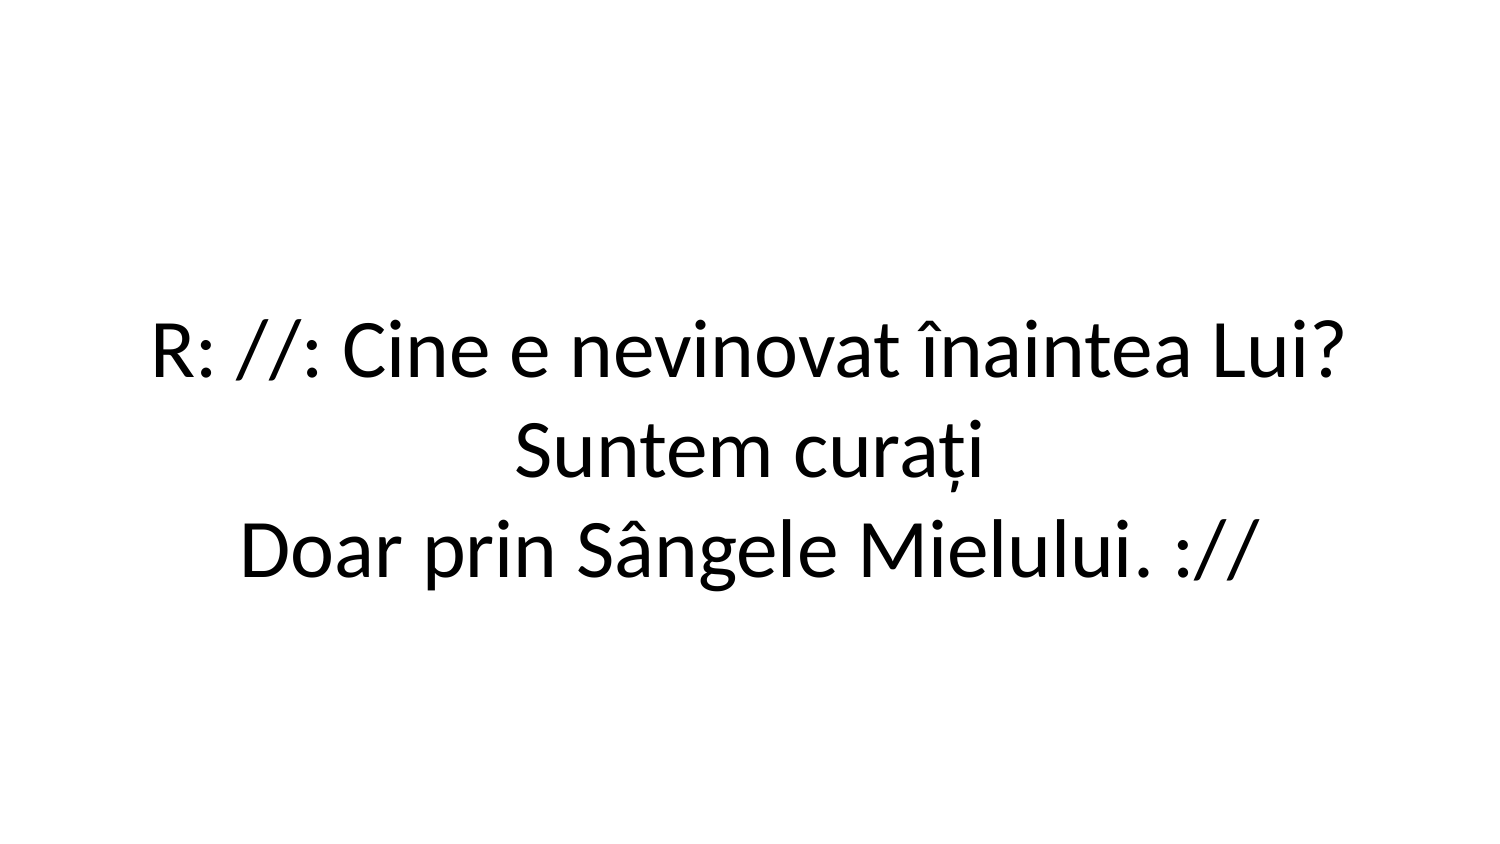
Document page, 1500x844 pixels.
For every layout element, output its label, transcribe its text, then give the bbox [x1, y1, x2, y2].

text_box R: //: Cine e nevinovat înaintea Lui? Suntem curați Doar prin Sângele Mielului. :// [136, 242, 1364, 602]
